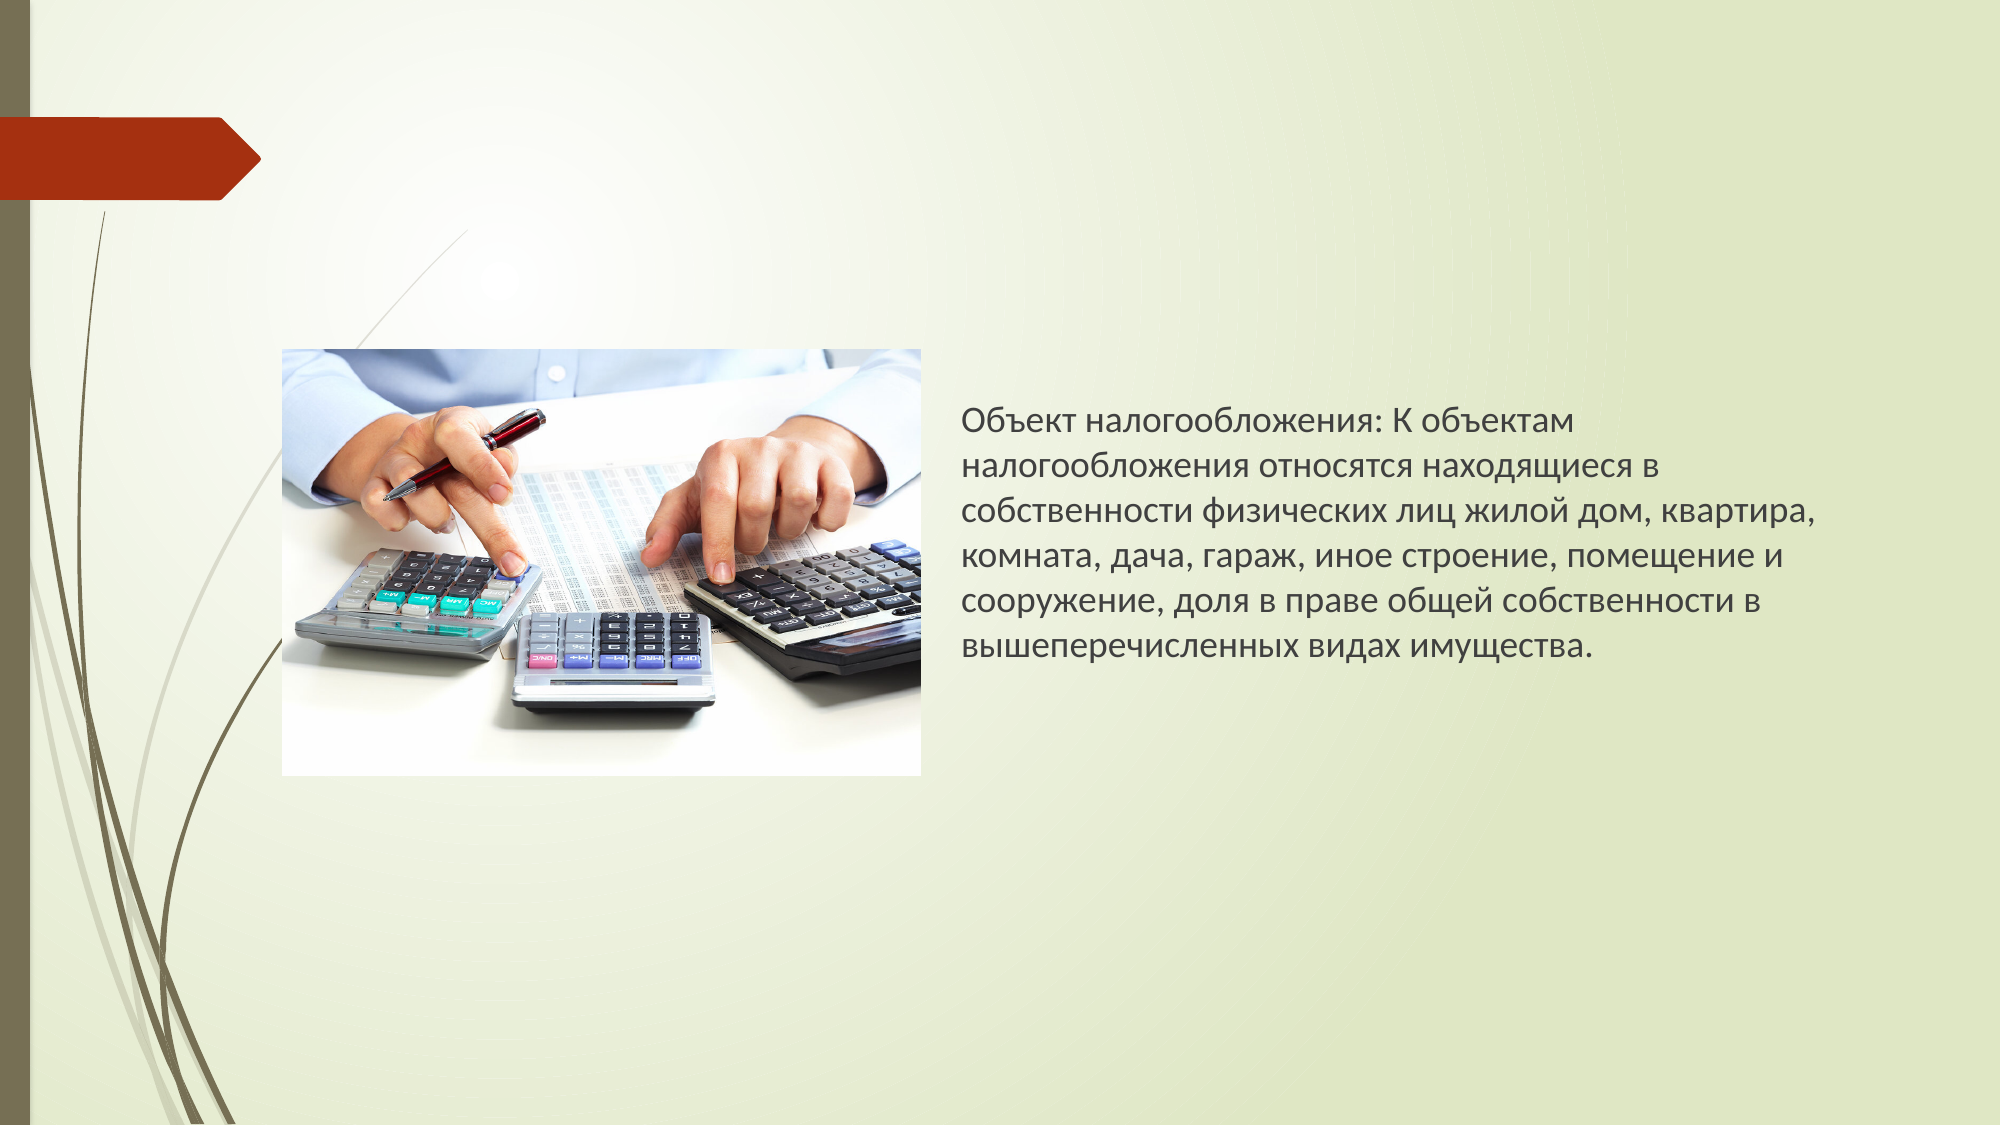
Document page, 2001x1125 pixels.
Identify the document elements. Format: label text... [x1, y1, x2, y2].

list Объект налогообложения: К объектам налогообложения относятся находящиеся в собственности физических лиц жилой дом, квартира, комната, дача, гараж, иное строение, помещение и сооружение, доля в праве общей собственности в вышеперечисленных видах имущества. [945, 386, 1888, 970]
picture [282, 349, 922, 776]
